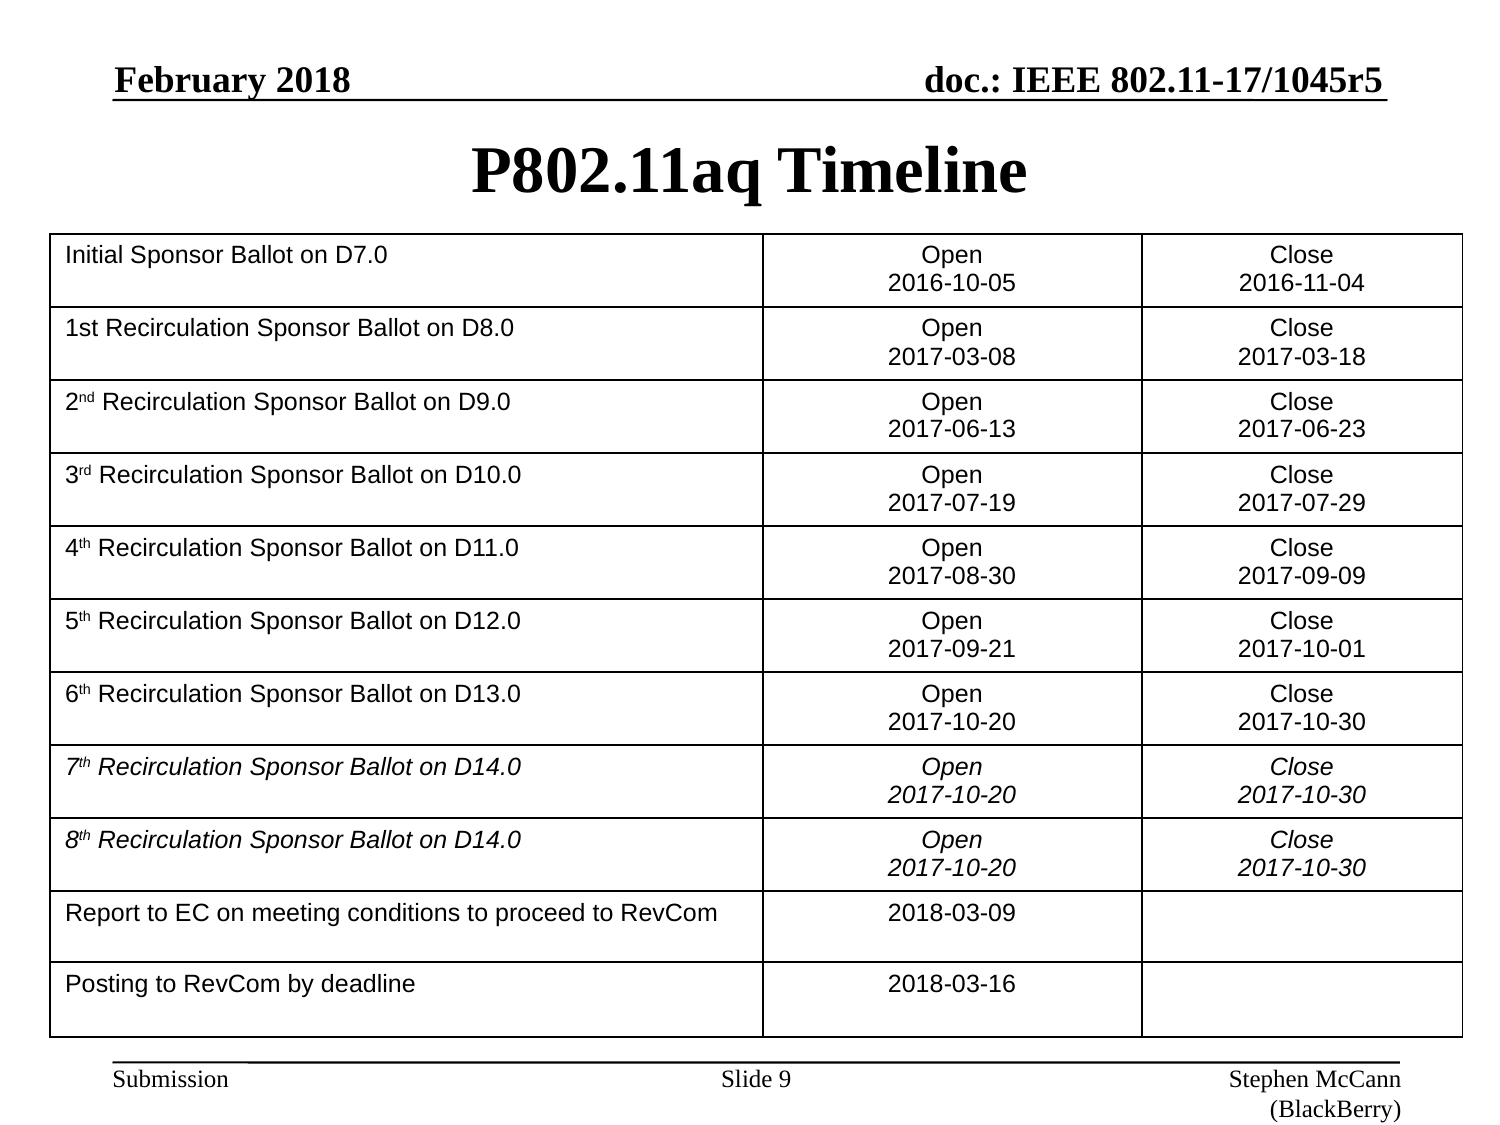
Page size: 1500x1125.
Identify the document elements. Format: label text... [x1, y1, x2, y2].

table_cell Open 2017-09-21 [764, 600, 1141, 671]
slide_number Slide 9 [712, 1061, 800, 1093]
table_cell 8th Recirculation Sponsor Ballot on D14.0 [51, 819, 762, 890]
table_cell Report to EC on meeting conditions to proceed to RevCom [51, 892, 762, 961]
table_cell Open 2017-08-30 [764, 527, 1141, 598]
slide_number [114, 54, 374, 101]
table_cell Close 2017-10-30 [1143, 746, 1462, 817]
table_cell 5th Recirculation Sponsor Ballot on D12.0 [51, 600, 762, 671]
table_cell 2018-03-09 [764, 892, 1141, 961]
table_header Initial Sponsor Ballot on D7.0 [51, 235, 762, 306]
table_cell Close 2017-09-09 [1143, 527, 1462, 598]
table_cell Open 2017-03-08 [764, 308, 1141, 379]
table_cell 2nd Recirculation Sponsor Ballot on D9.0 [51, 381, 762, 452]
table_cell Close 2017-07-29 [1143, 454, 1462, 525]
table_header Open 2016-10-05 [764, 235, 1141, 306]
table_cell Close 2017-03-18 [1143, 308, 1462, 379]
table_cell 7th Recirculation Sponsor Ballot on D14.0 [51, 746, 762, 817]
table_cell Close 2017-06-23 [1143, 381, 1462, 452]
table_cell Open 2017-10-20 [764, 673, 1141, 744]
table_cell Open 2017-07-19 [764, 454, 1141, 525]
table_cell 2018-03-16 [764, 963, 1141, 1036]
table_cell 1st Recirculation Sponsor Ballot on D8.0 [51, 308, 762, 379]
table_cell Open 2017-10-20 [764, 819, 1141, 890]
table_cell Close 2017-10-01 [1143, 600, 1462, 671]
table_cell Posting to RevCom by deadline [51, 963, 762, 1036]
table_cell [1143, 892, 1462, 961]
table_cell Close 2017-10-30 [1143, 673, 1462, 744]
table_header Close 2016-11-04 [1143, 235, 1462, 306]
table_cell 6th Recirculation Sponsor Ballot on D13.0 [51, 673, 762, 744]
table_cell Close 2017-10-30 [1143, 819, 1462, 890]
table_cell 3rd Recirculation Sponsor Ballot on D10.0 [51, 454, 762, 525]
table_cell 4th Recirculation Sponsor Ballot on D11.0 [51, 527, 762, 598]
table_cell Open 2017-10-20 [764, 746, 1141, 817]
table_cell Open 2017-06-13 [764, 381, 1141, 452]
title P802.11aq Timeline [112, 112, 1388, 221]
table_cell [1143, 963, 1462, 1036]
footer Stephen McCann (BlackBerry) [1092, 1061, 1402, 1093]
